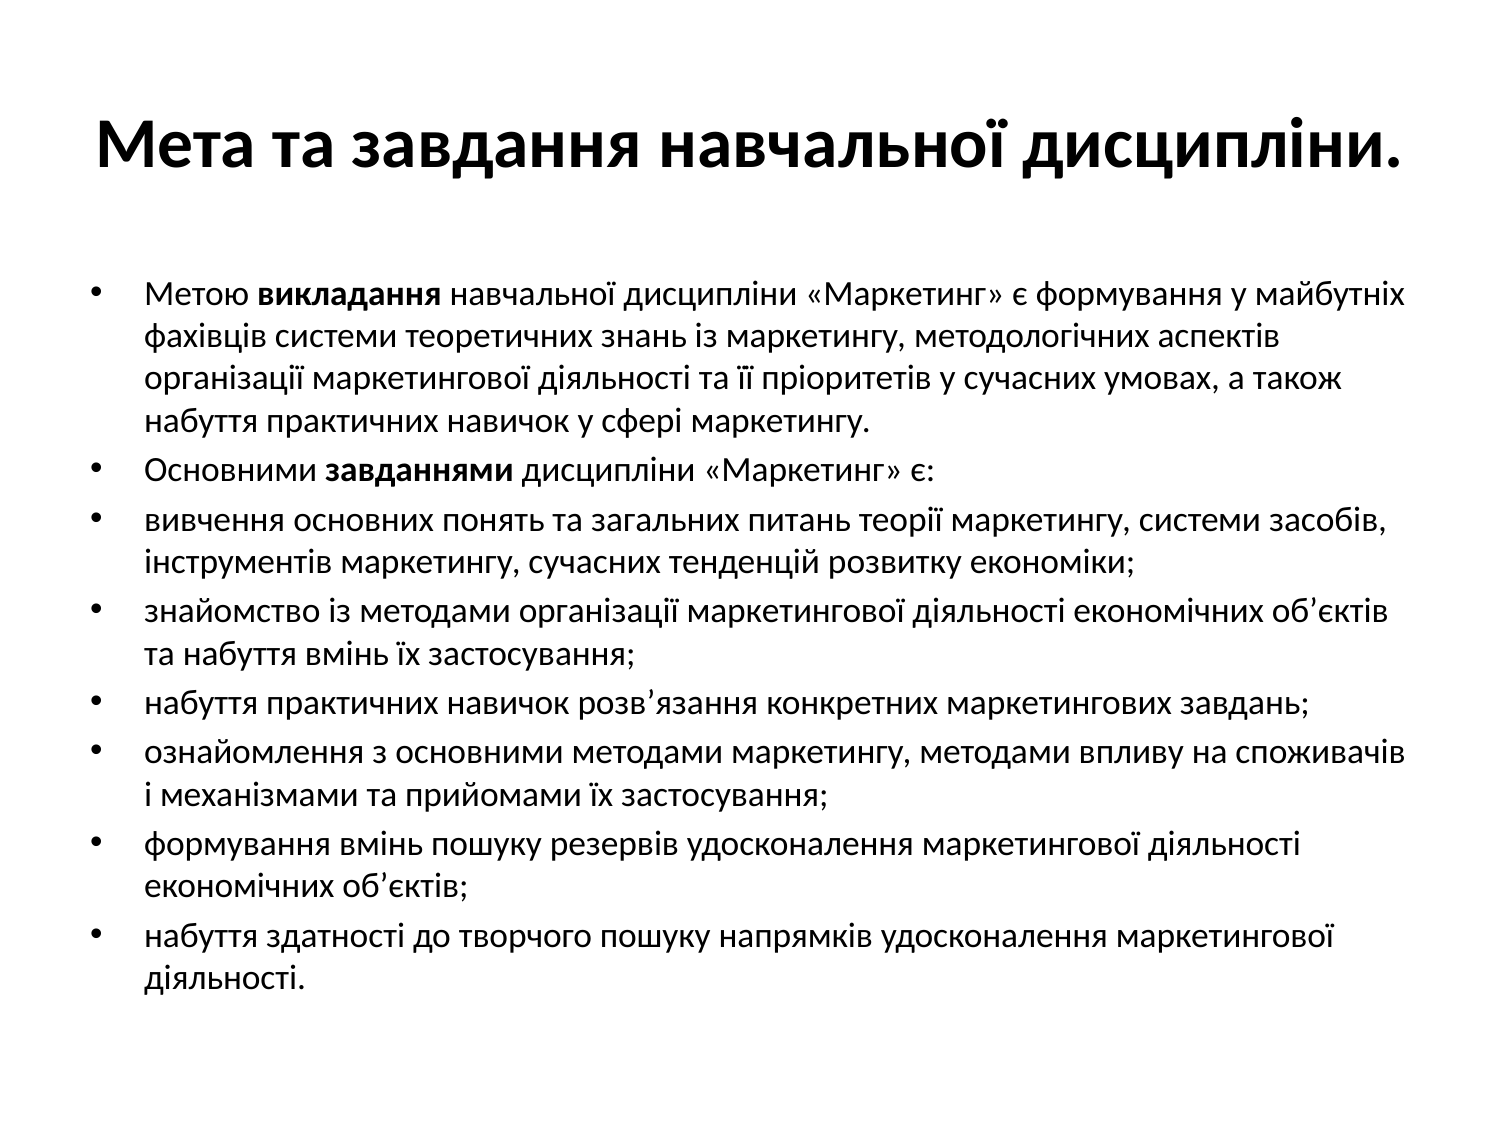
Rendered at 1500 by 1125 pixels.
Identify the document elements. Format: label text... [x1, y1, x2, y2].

title Мета та завдання навчальної дисципліни. [75, 45, 1425, 233]
list Метою викладання навчальної дисципліни «Маркетинг» є формування у майбутніх фахівців системи теоретичних знань із маркетингу, методологічних аспектів організації маркетингової діяльності та її пріоритетів у сучасних умовах, а також набуття практичних навичок у сфері маркетингу. Основними завданнями дисципліни «Маркетинг» є: вивчення основних понять та загальних питань теорії маркетингу, системи засобів, інструментів маркетингу, сучасних тенденцій розвитку економіки; знайомство із методами організації маркетингової діяльності економічних об’єктів та набуття вмінь їх застосування; набуття практичних навичок розв’язання конкретних маркетингових завдань; ознайомлення з основними методами маркетингу, методами впливу на споживачів і механізмами та прийомами їх застосування; формування вмінь пошуку резервів удосконалення маркетингової діяльності економічних об’єктів; набуття здатності до творчого пошуку напрямків удосконалення маркетингової діяльності. [75, 262, 1425, 1005]
